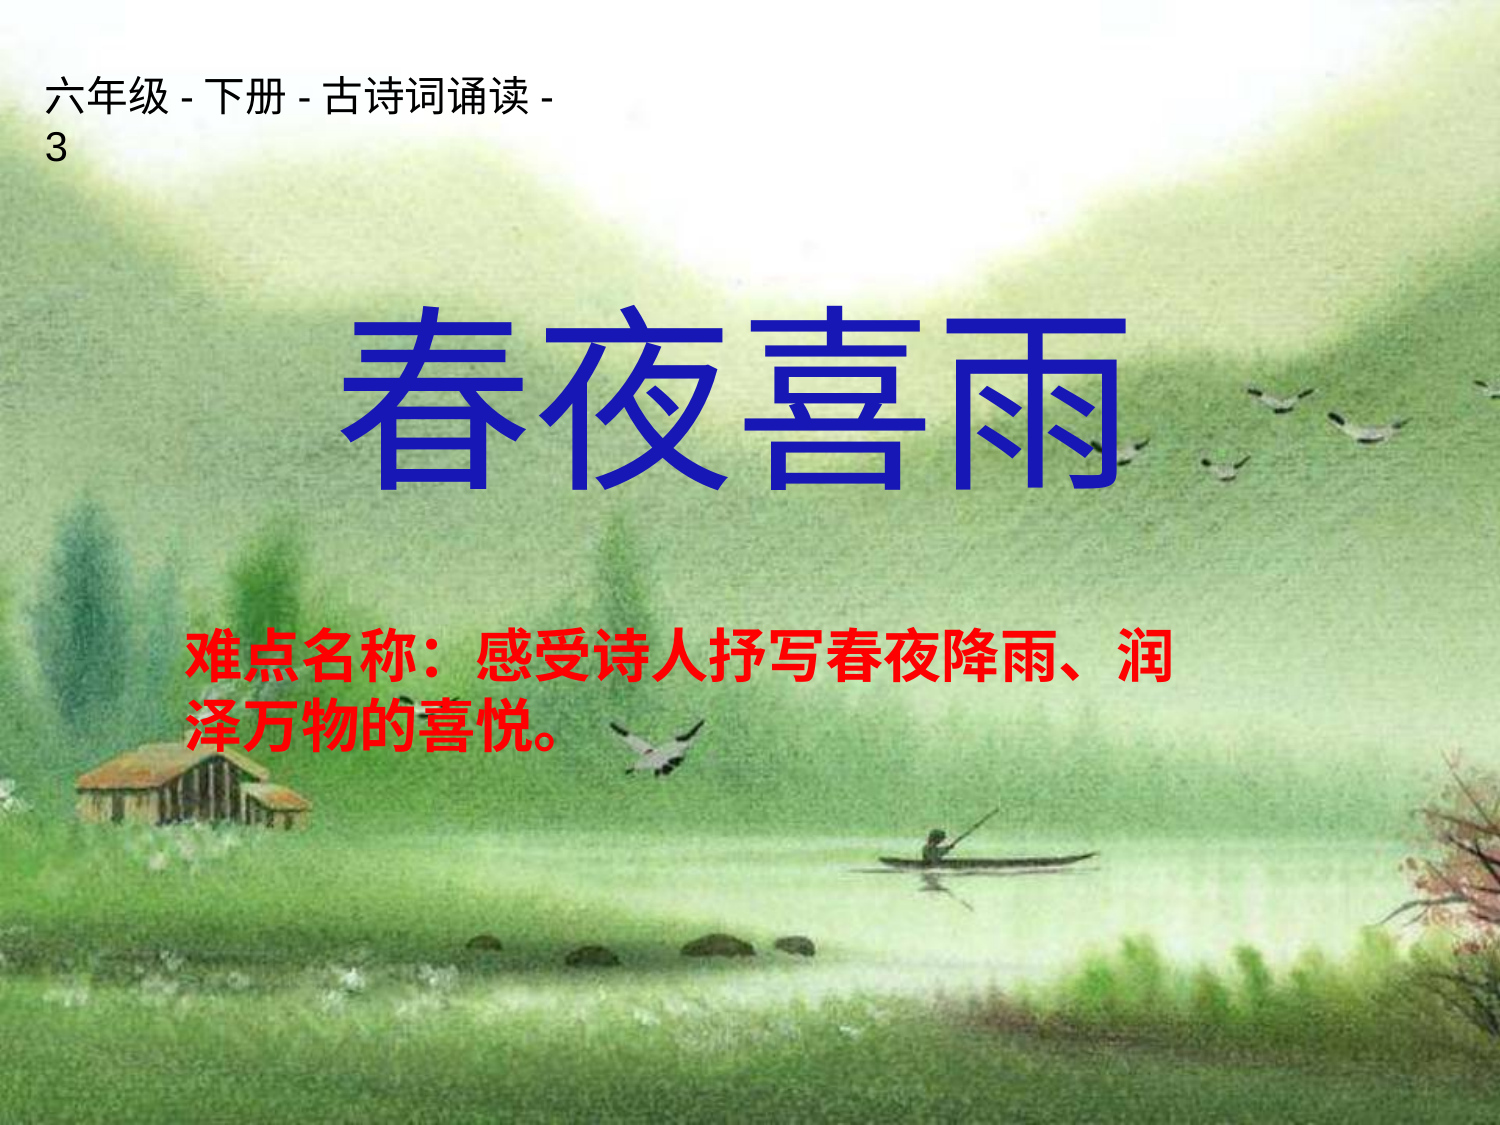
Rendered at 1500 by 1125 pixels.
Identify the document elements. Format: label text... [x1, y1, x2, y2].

text_box 难点名称：感受诗人抒写春夜降雨、润泽万物的喜悦。 [169, 611, 1235, 767]
text_box 六年级-下册-古诗词诵读- 3 [29, 62, 585, 177]
text_box 春夜喜雨 [319, 267, 1153, 522]
picture [0, 0, 1500, 1125]
